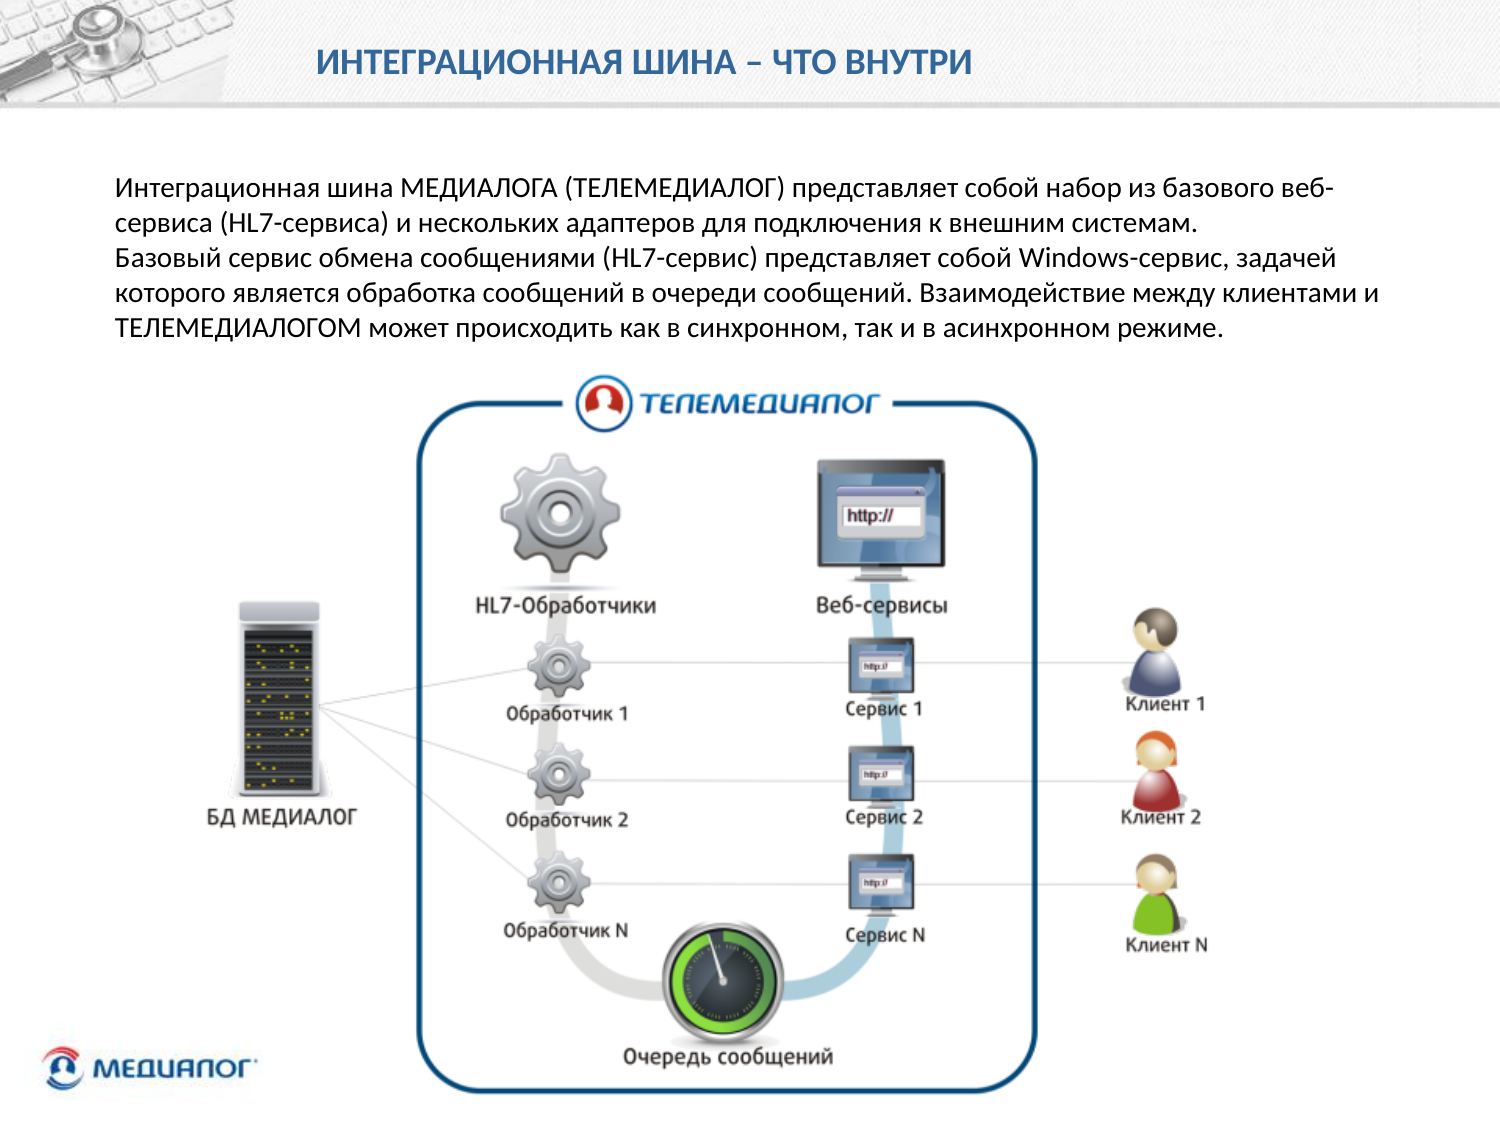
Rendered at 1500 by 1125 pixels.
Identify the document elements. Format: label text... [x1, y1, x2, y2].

picture [0, 1, 1500, 1125]
text_box Интеграционная шина МЕДИАЛОГА (ТЕЛЕМЕДИАЛОГ) представляет собой набор из базового веб-сервиса (HL7-сервиса) и нескольких адаптеров для подключения к внешним системам. Базовый сервис обмена сообщениями (HL7-сервис) представляет собой Windows-сервис, задачей которого является обработка сообщений в очереди сообщений. Взаимодействие между клиентами и ТЕЛЕМЕДИАЛОГОМ может происходить как в синхронном, так и в асинхронном режиме. [100, 160, 1400, 351]
text_box ИНТЕГРАЦИОННАЯ ШИНА – ЧТО ВНУТРИ [301, 29, 1447, 102]
